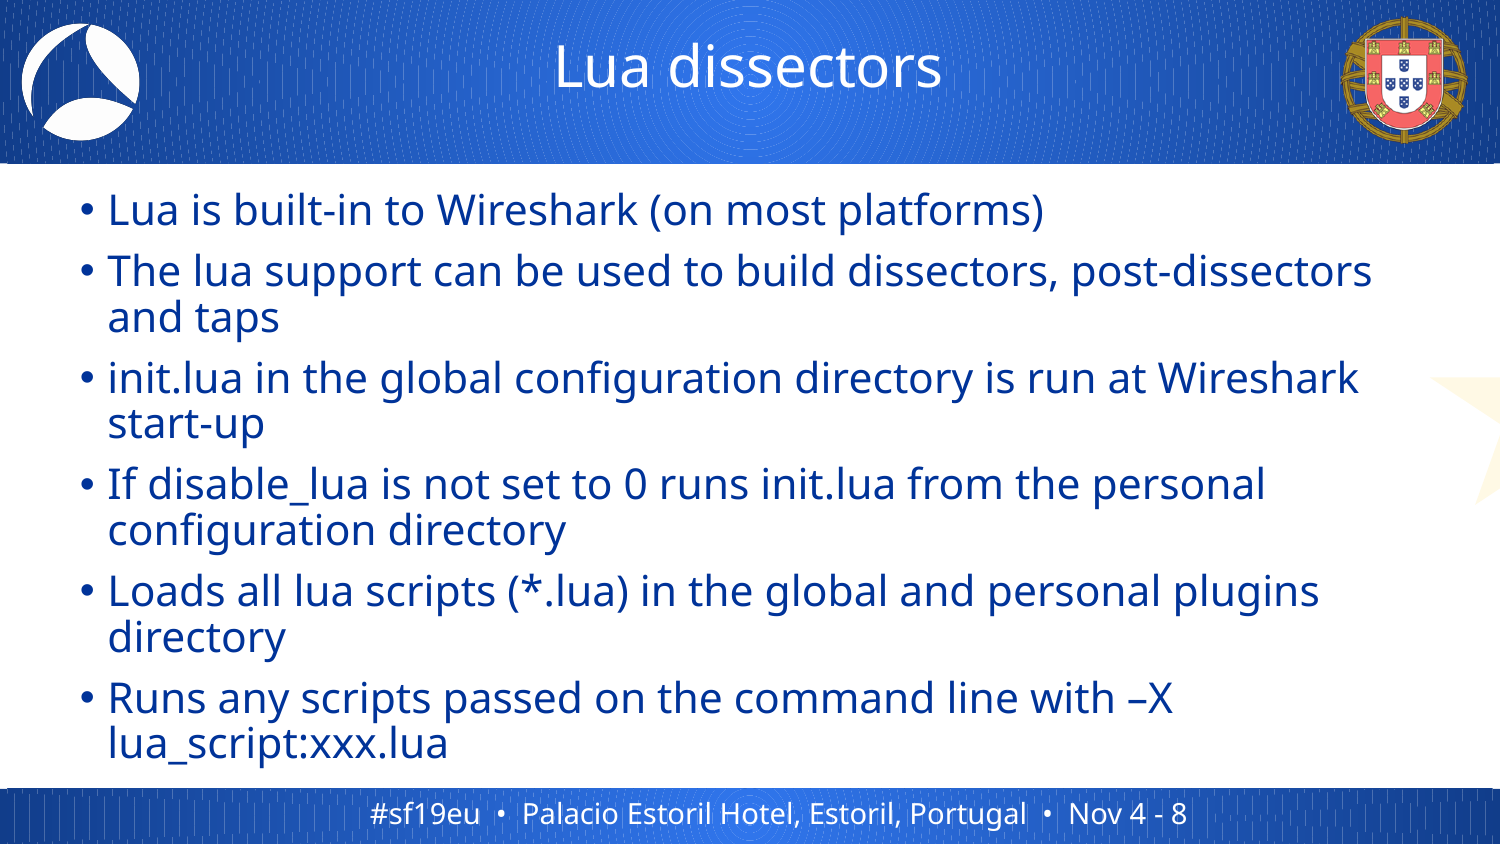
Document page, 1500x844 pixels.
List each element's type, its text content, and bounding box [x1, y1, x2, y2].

list Lua is built-in to Wireshark (on most platforms) The lua support can be used to build dissectors, post-dissectors and taps init.lua in the global configuration directory is run at Wireshark start-up If disable_lua is not set to 0 runs init.lua from the personal configuration directory Loads all lua scripts (*.lua) in the global and personal plugins directory Runs any scripts passed on the command line with –X lua_script:xxx.lua [64, 173, 1436, 788]
picture [21, 23, 140, 141]
picture [1327, 16, 1481, 144]
list Lua dissectors [147, 0, 1341, 139]
